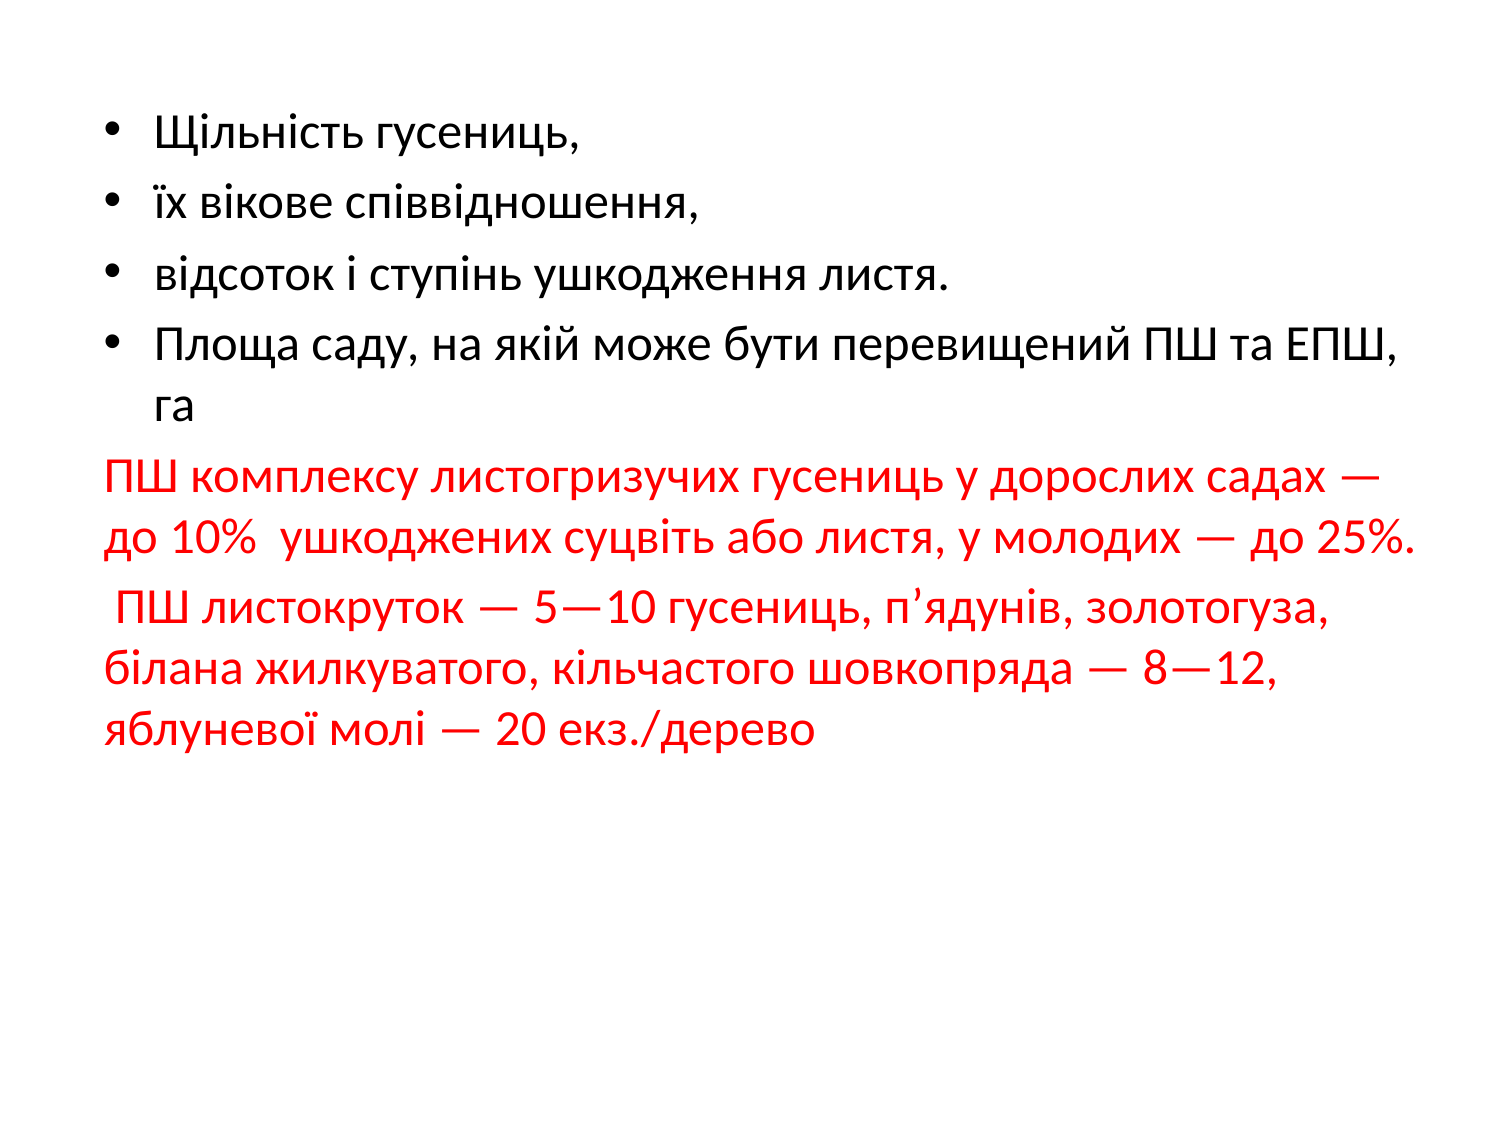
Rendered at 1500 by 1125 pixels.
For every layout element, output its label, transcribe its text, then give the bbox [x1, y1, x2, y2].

list Щільність гусениць, їх вікове співвідношення, відсоток і ступінь ушкодження листя. Площа саду, на якій може бути перевищений ПШ та ЕПШ, га ПШ комплексу листогризучих гусениць у дорослих садах — до 10% ушкоджених суцвіть або листя, у молодих — до 25%. ПШ листокруток — 5—10 гусениць, п’ядунів, золотогуза, білана жилкуватого, кільчастого шовкопряда — 8—12, яблуневої молі — 20 екз./дерево [88, 90, 1439, 833]
